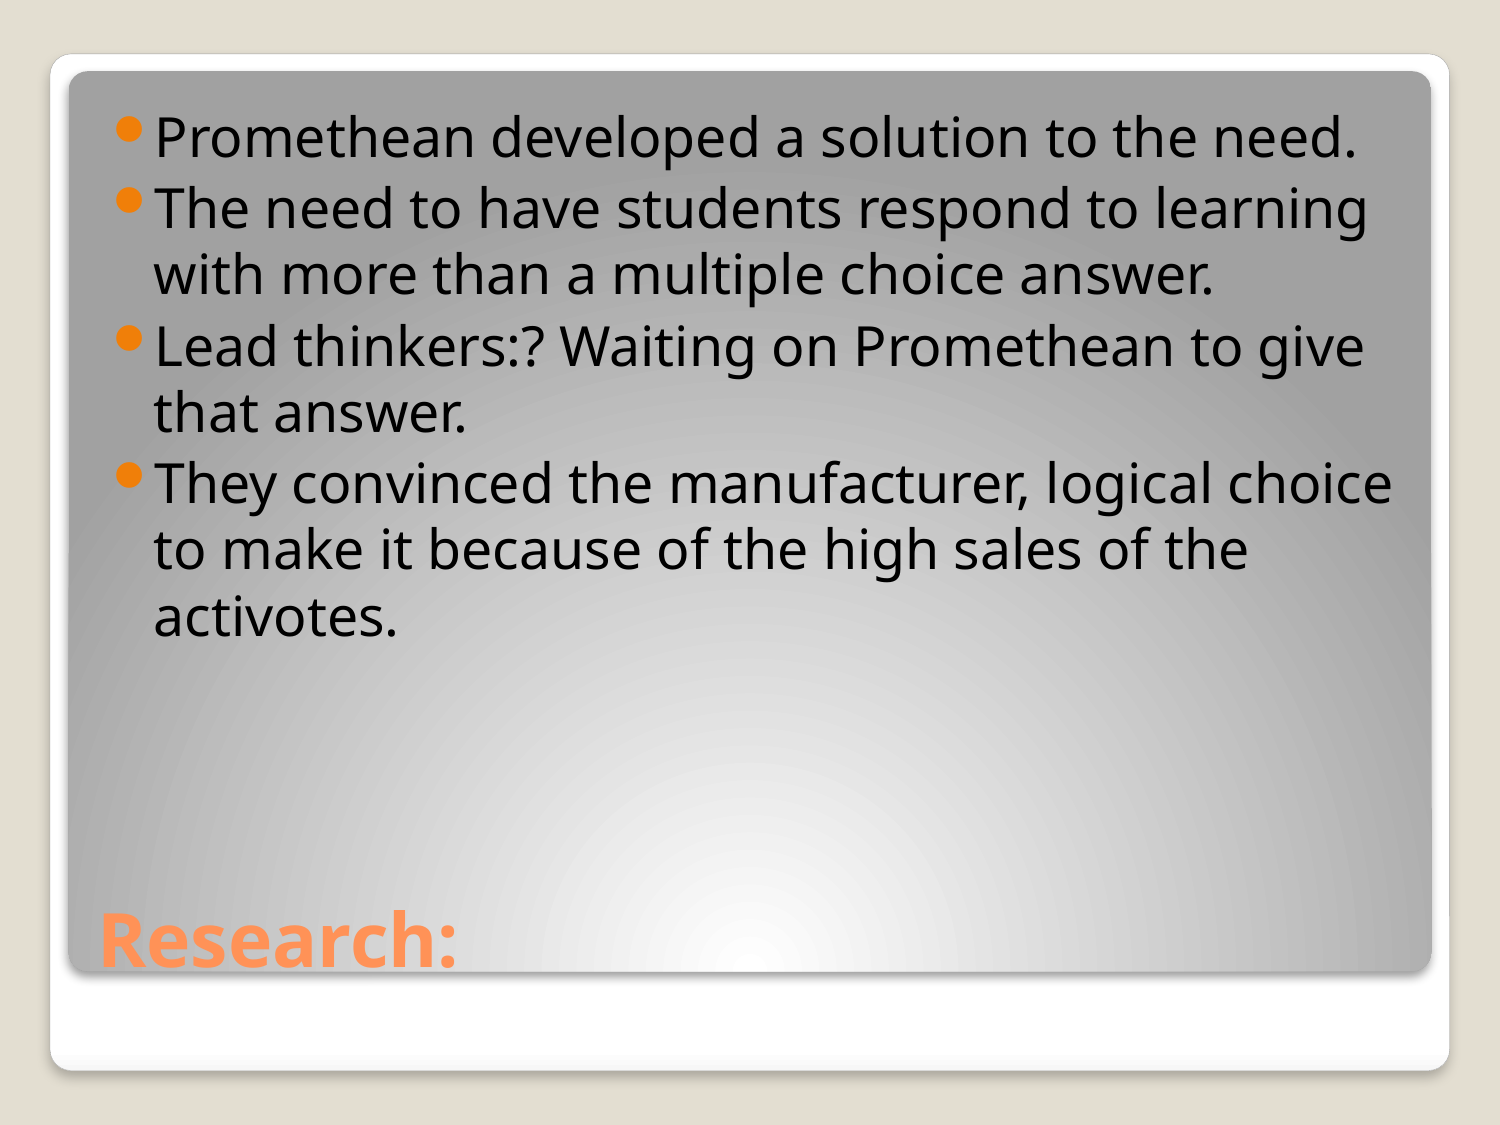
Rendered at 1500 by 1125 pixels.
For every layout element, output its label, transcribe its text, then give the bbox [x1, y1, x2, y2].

list Promethean developed a solution to the need. The need to have students respond to learning with more than a multiple choice answer. Lead thinkers:? Waiting on Promethean to give that answer. They convinced the manufacturer, logical choice to make it because of the high sales of the activotes. [82, 86, 1426, 763]
title Research: [82, 817, 1425, 991]
